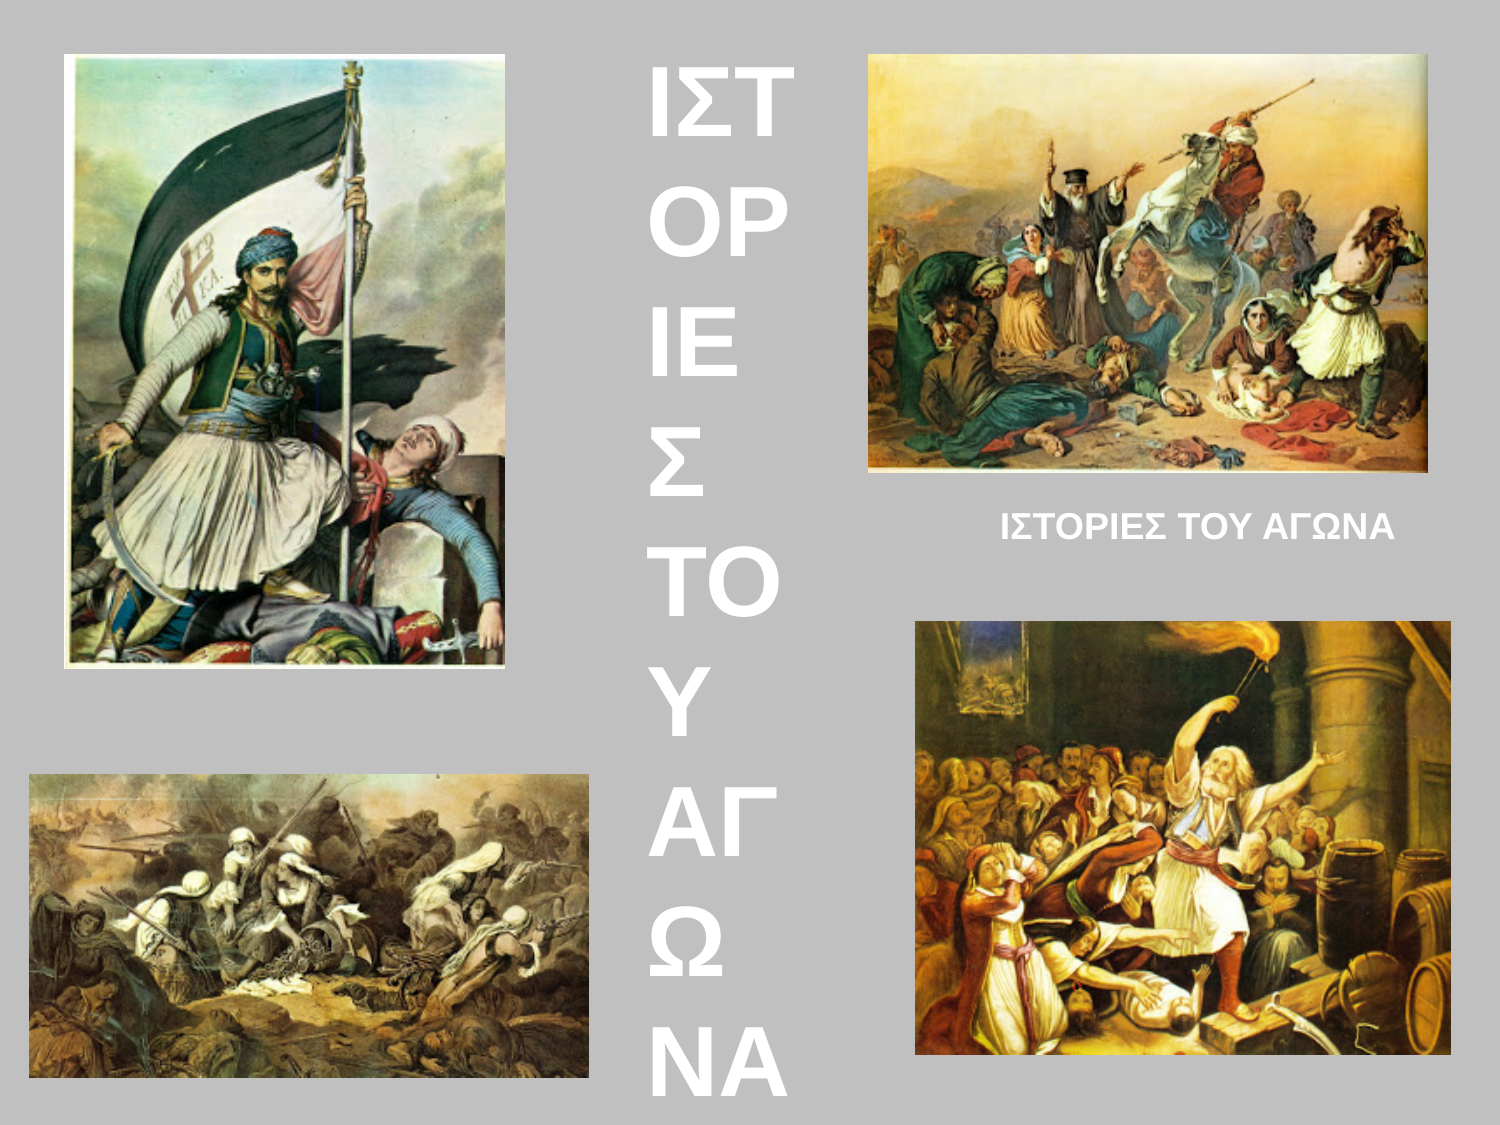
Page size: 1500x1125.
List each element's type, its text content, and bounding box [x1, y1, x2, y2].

picture [915, 621, 1451, 1056]
text_box ΙΣΤΟΡΙΕΣ ΤΟΥ ΑΓΩΝΑ [631, 29, 813, 1124]
text_box ΙΣΤΟΡΙΕΣ ΤΟΥ ΑΓΩΝΑ [984, 494, 1411, 555]
picture [29, 774, 589, 1078]
picture [64, 54, 505, 670]
picture [867, 54, 1428, 473]
